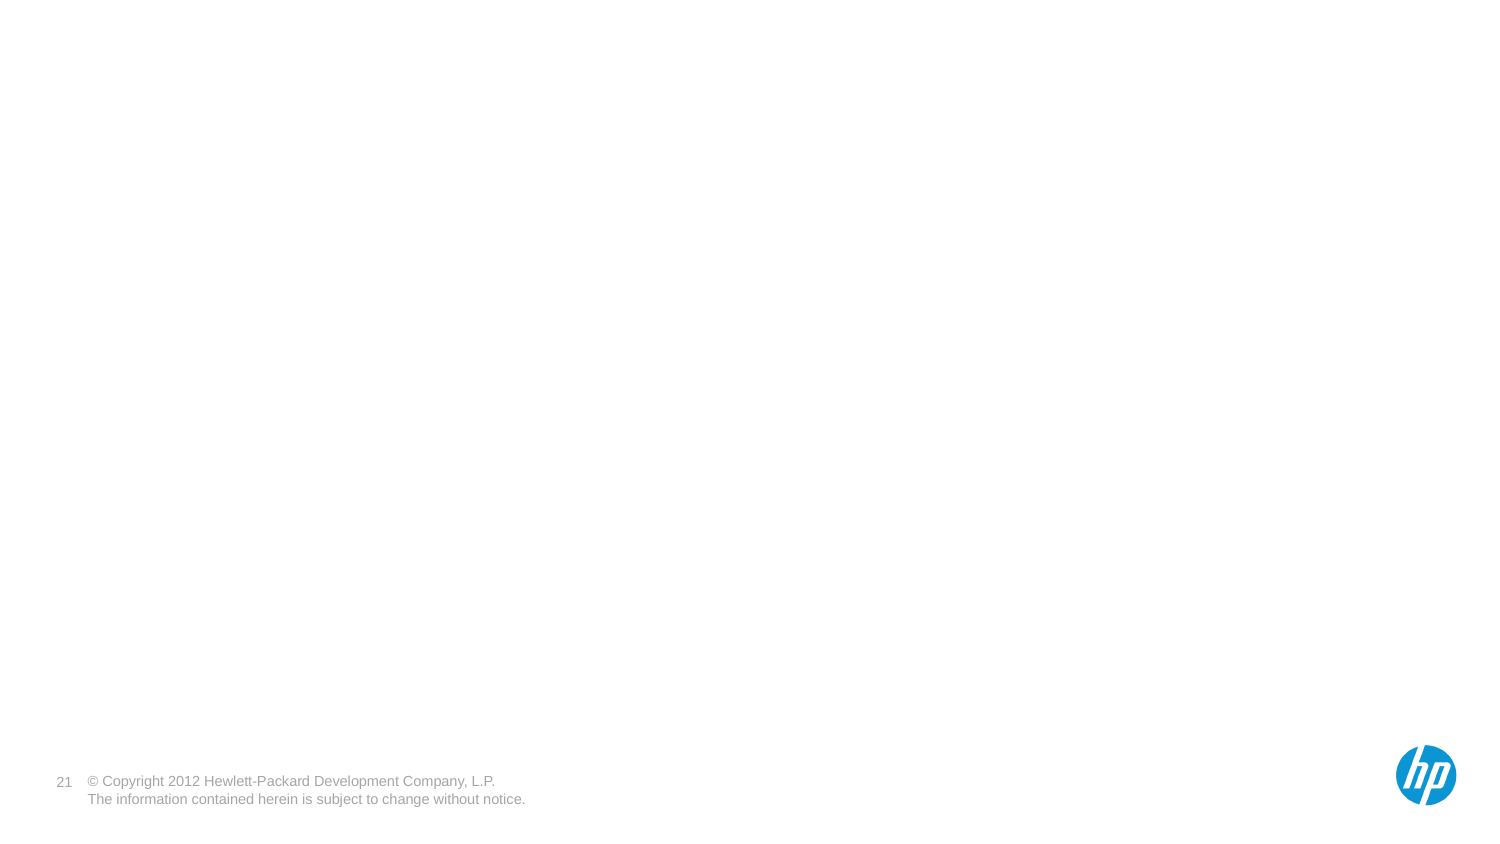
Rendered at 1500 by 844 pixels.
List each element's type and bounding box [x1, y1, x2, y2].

picture [1395, 744, 1458, 806]
